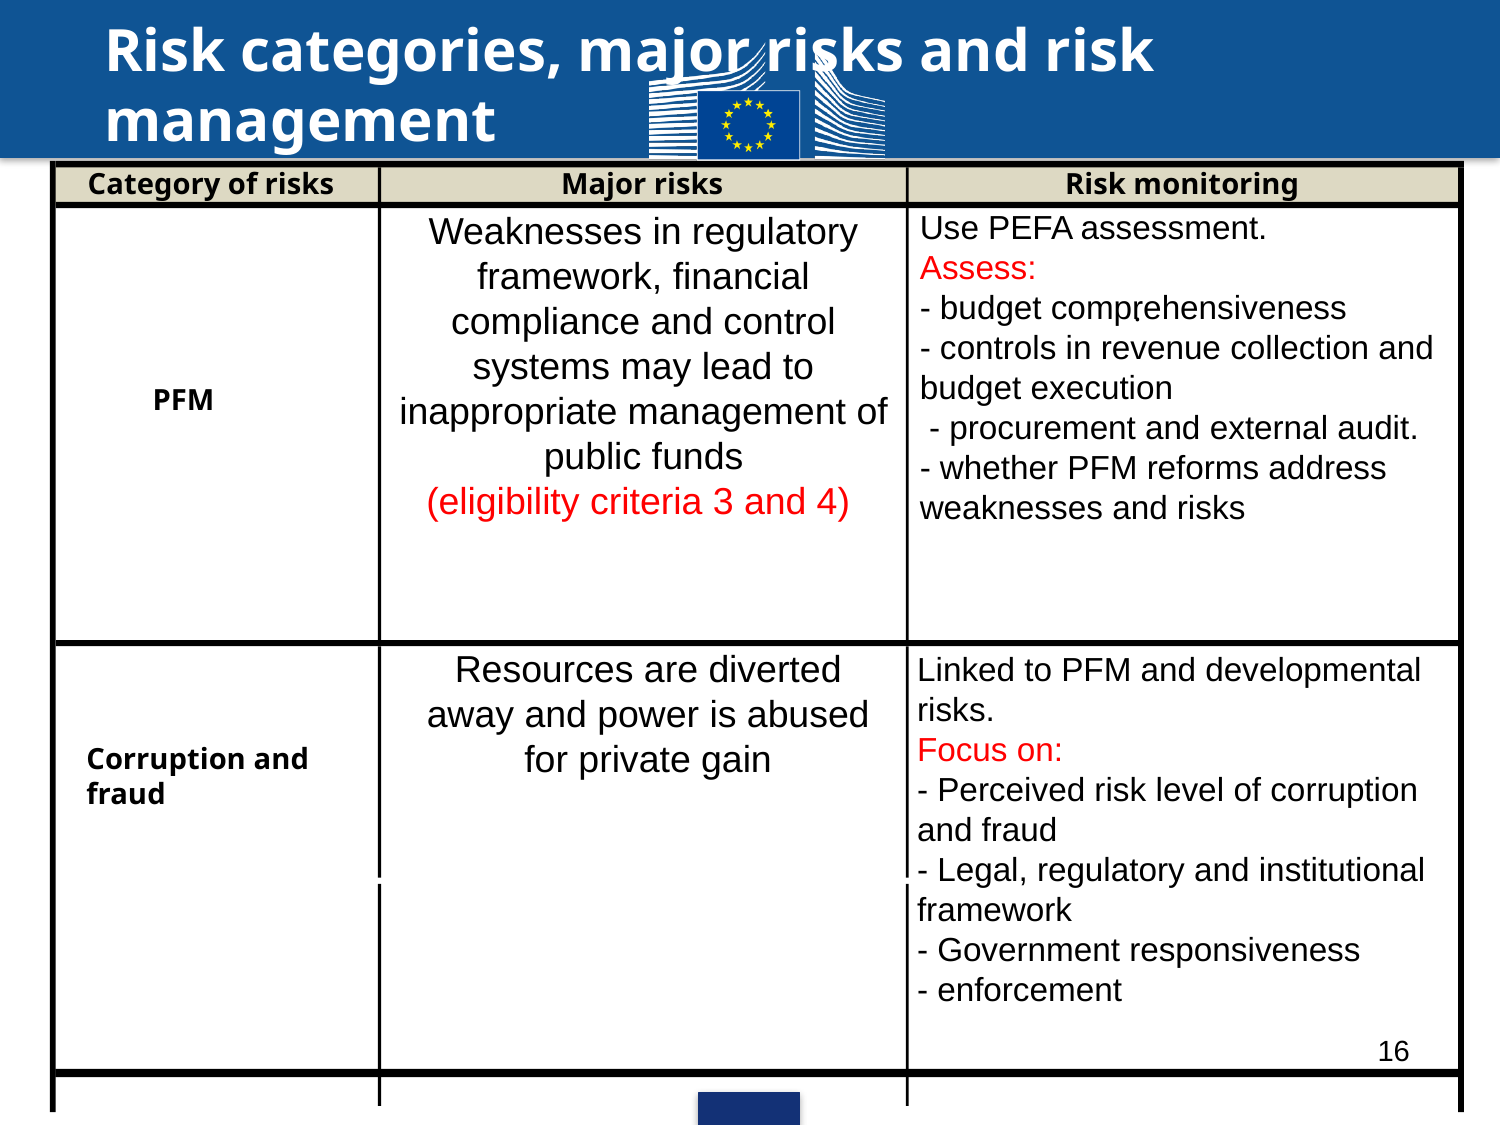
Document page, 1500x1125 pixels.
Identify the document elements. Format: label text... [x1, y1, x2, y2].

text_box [49, 160, 1487, 1113]
picture [649, 138, 885, 160]
title Risk categories, major risks and risk management (2) [30, 28, 1500, 138]
